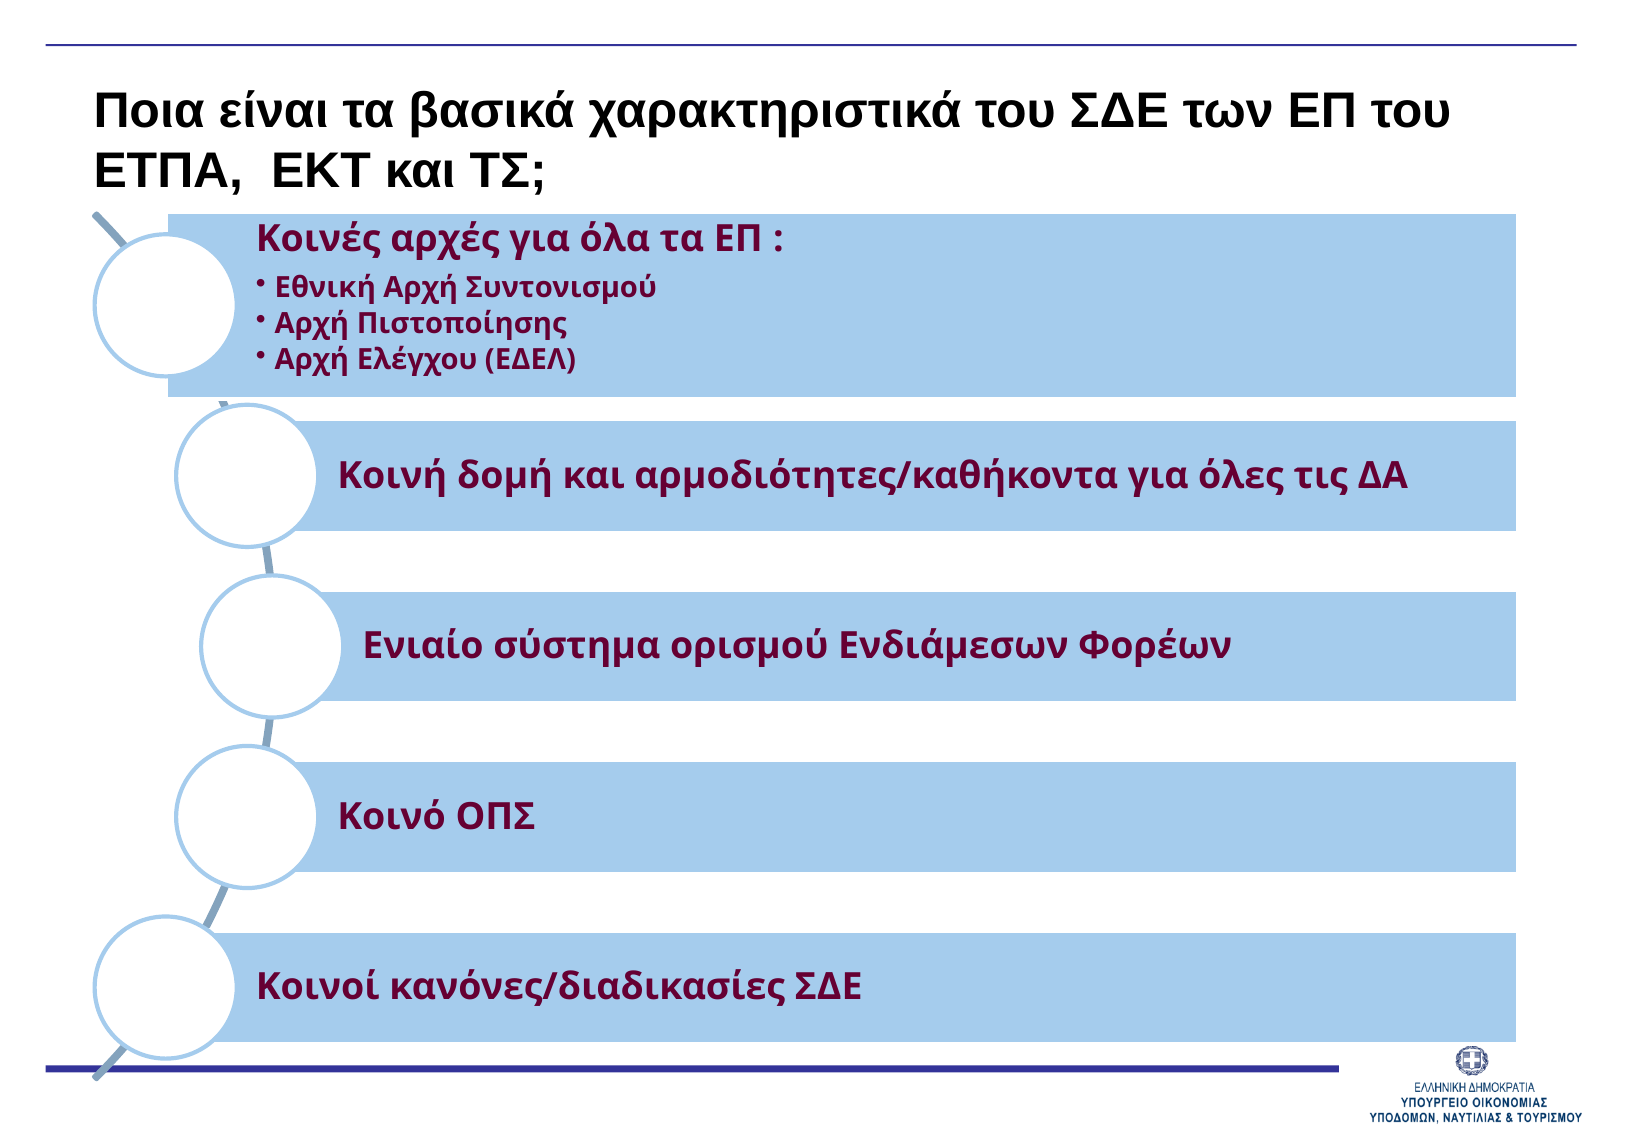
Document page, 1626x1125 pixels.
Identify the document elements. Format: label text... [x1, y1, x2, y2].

text_box Ποια είναι τα βασικά χαρακτηριστικά του ΣΔΕ των ΕΠ του ΕΤΠΑ, ΕΚΤ και ΤΣ; [78, 69, 1581, 196]
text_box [79, 191, 1532, 1102]
picture [1339, 1045, 1605, 1125]
